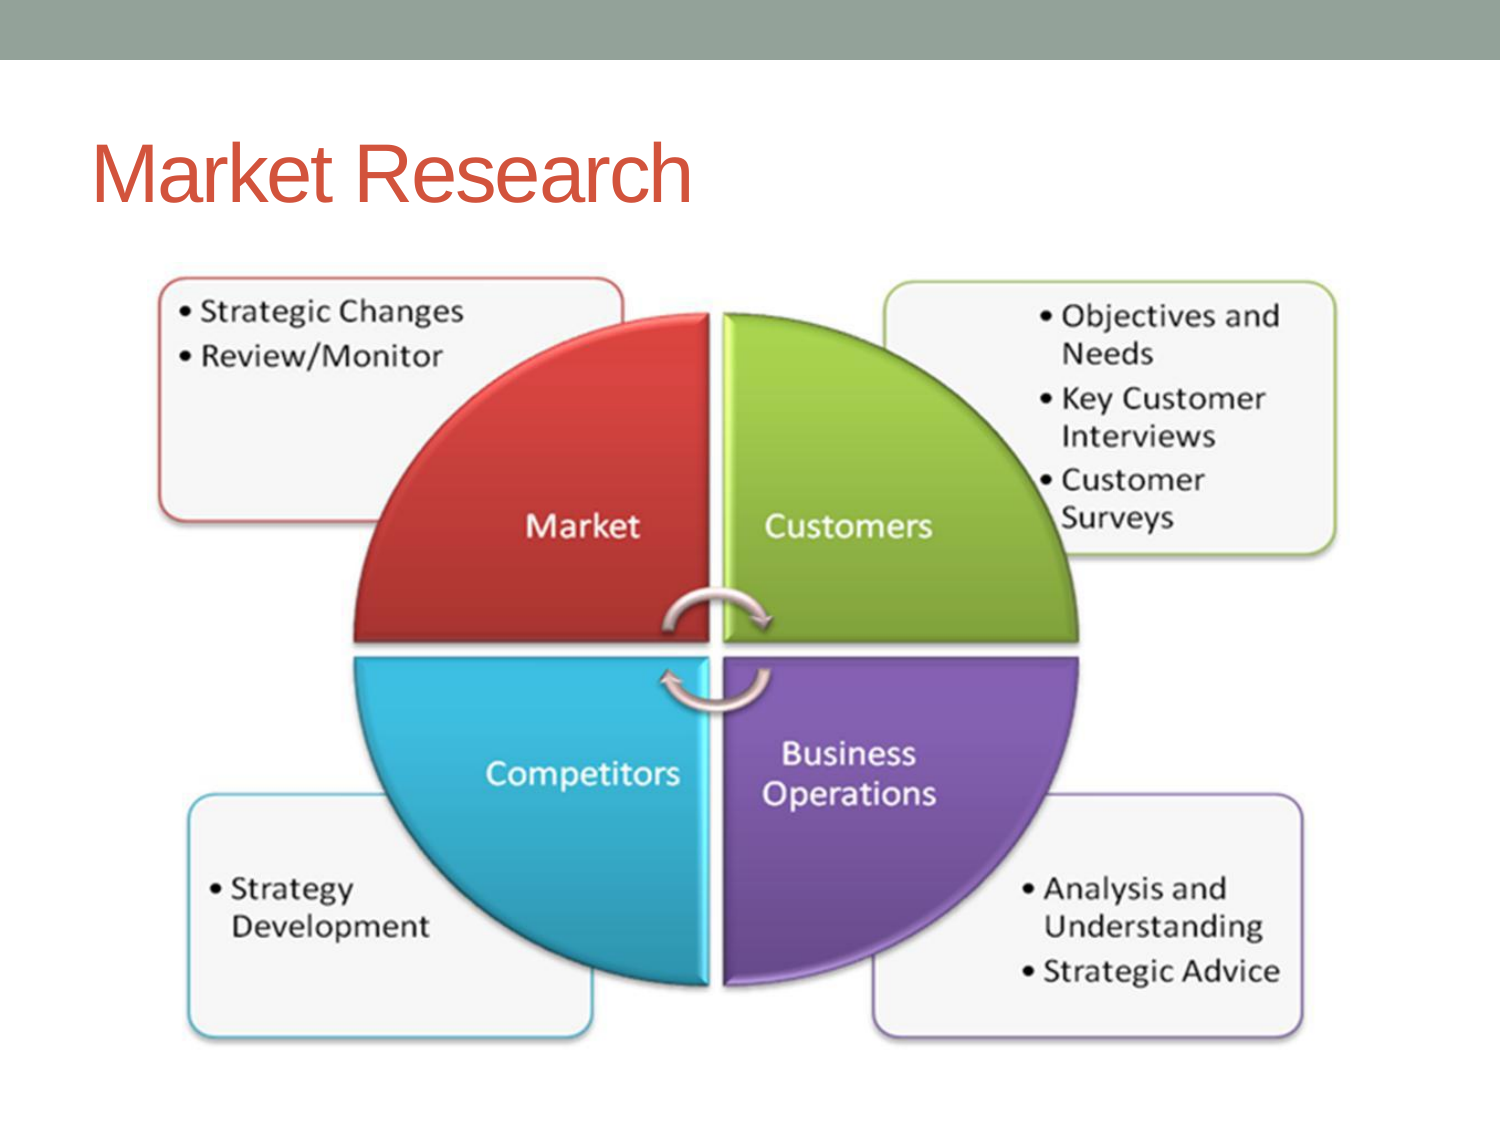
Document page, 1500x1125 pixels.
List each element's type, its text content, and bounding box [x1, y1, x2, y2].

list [74, 262, 1426, 1063]
title Market Research [75, 87, 1425, 250]
